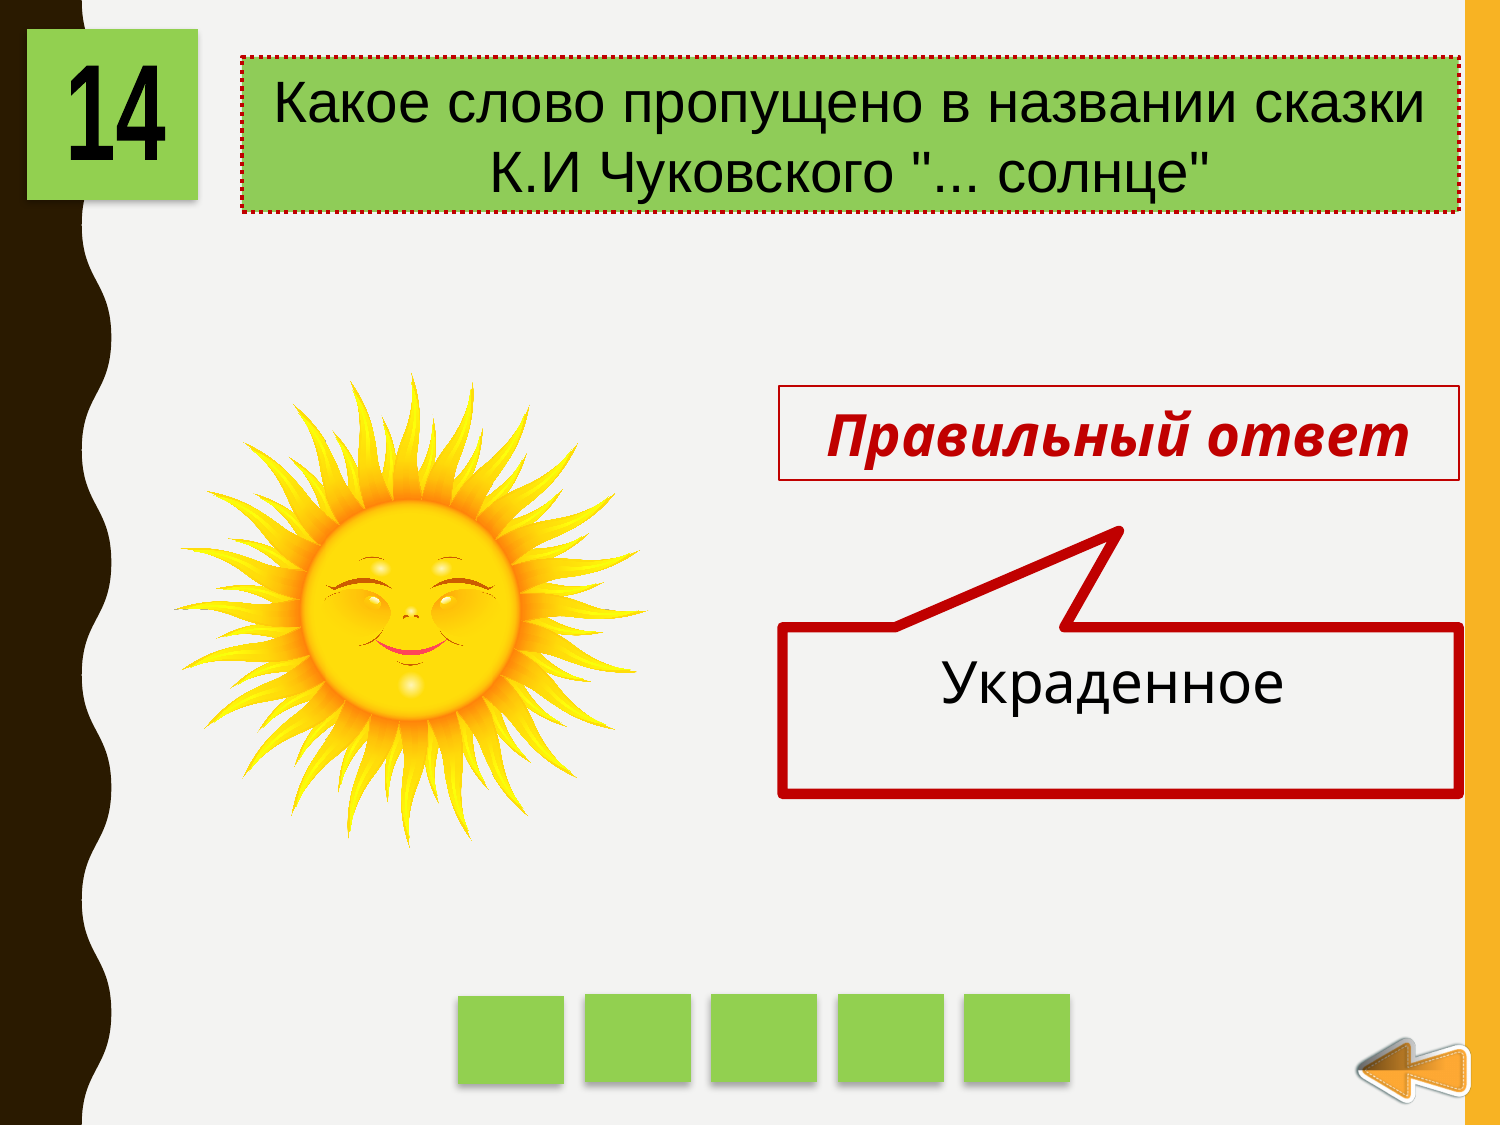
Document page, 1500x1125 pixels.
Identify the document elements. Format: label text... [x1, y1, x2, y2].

text_box [710, 994, 817, 1083]
text_box [837, 994, 944, 1083]
text_box Какое слово пропущено в названии сказки К.И Чуковского "... солнце" [241, 56, 1459, 212]
text_box Правильный ответ [778, 385, 1460, 481]
text_box [584, 994, 692, 1083]
picture [159, 361, 660, 858]
text_box [457, 995, 565, 1085]
text_box [26, 28, 198, 201]
picture [1352, 1036, 1472, 1106]
text_box [963, 994, 1070, 1083]
text_box Украденное [781, 529, 1460, 795]
